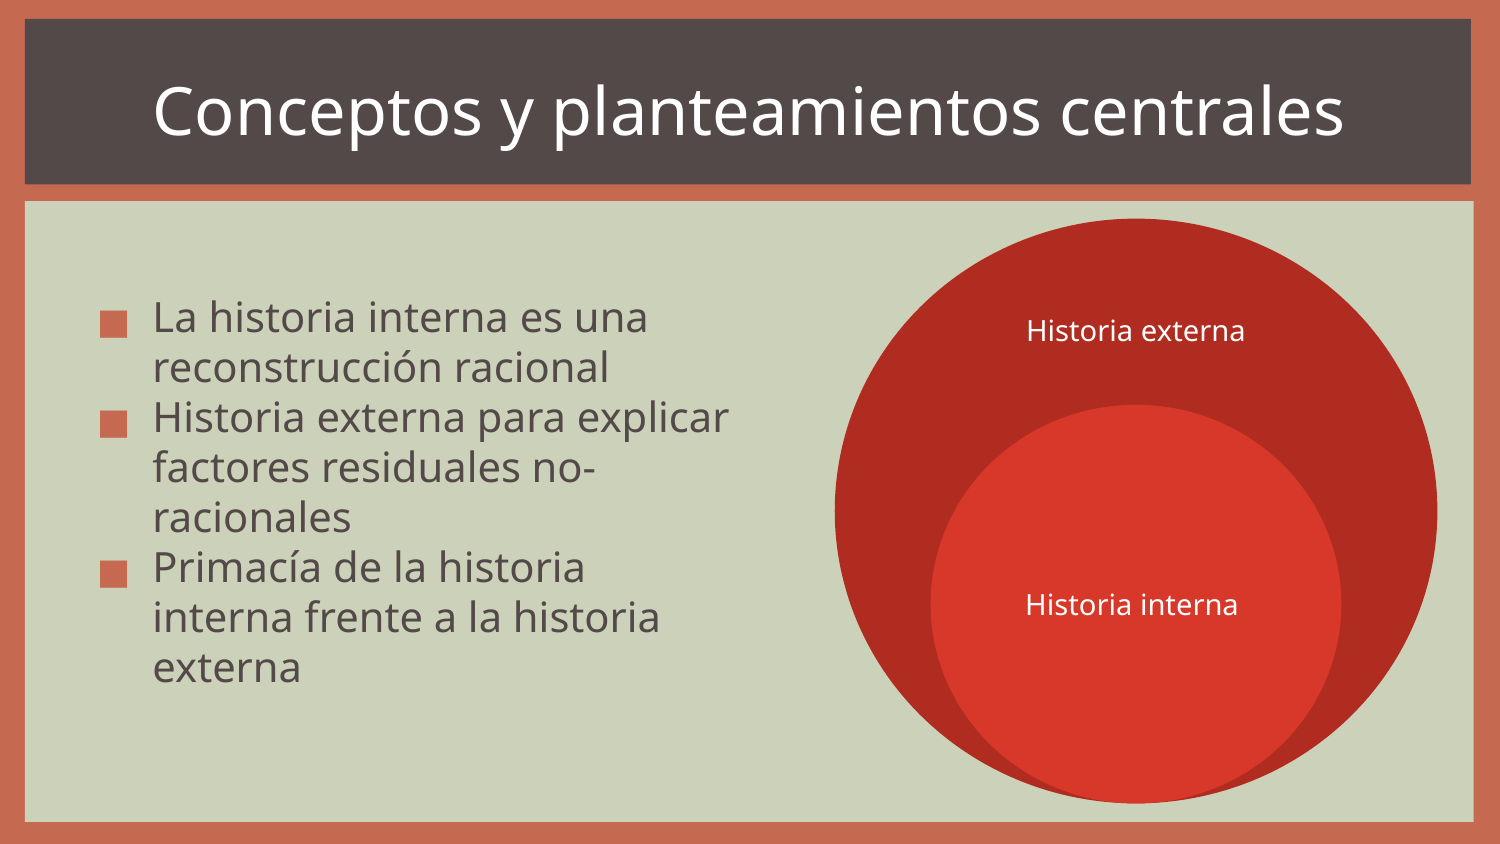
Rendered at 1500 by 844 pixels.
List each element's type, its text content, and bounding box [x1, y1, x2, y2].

list La historia interna es una reconstrucción racional Historia externa para explicar factores residuales no-racionales Primacía de la historia interna frente a la historia externa [62, 283, 750, 739]
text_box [834, 218, 1438, 804]
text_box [930, 404, 1342, 804]
title Conceptos y planteamientos centrales [62, 43, 1438, 174]
